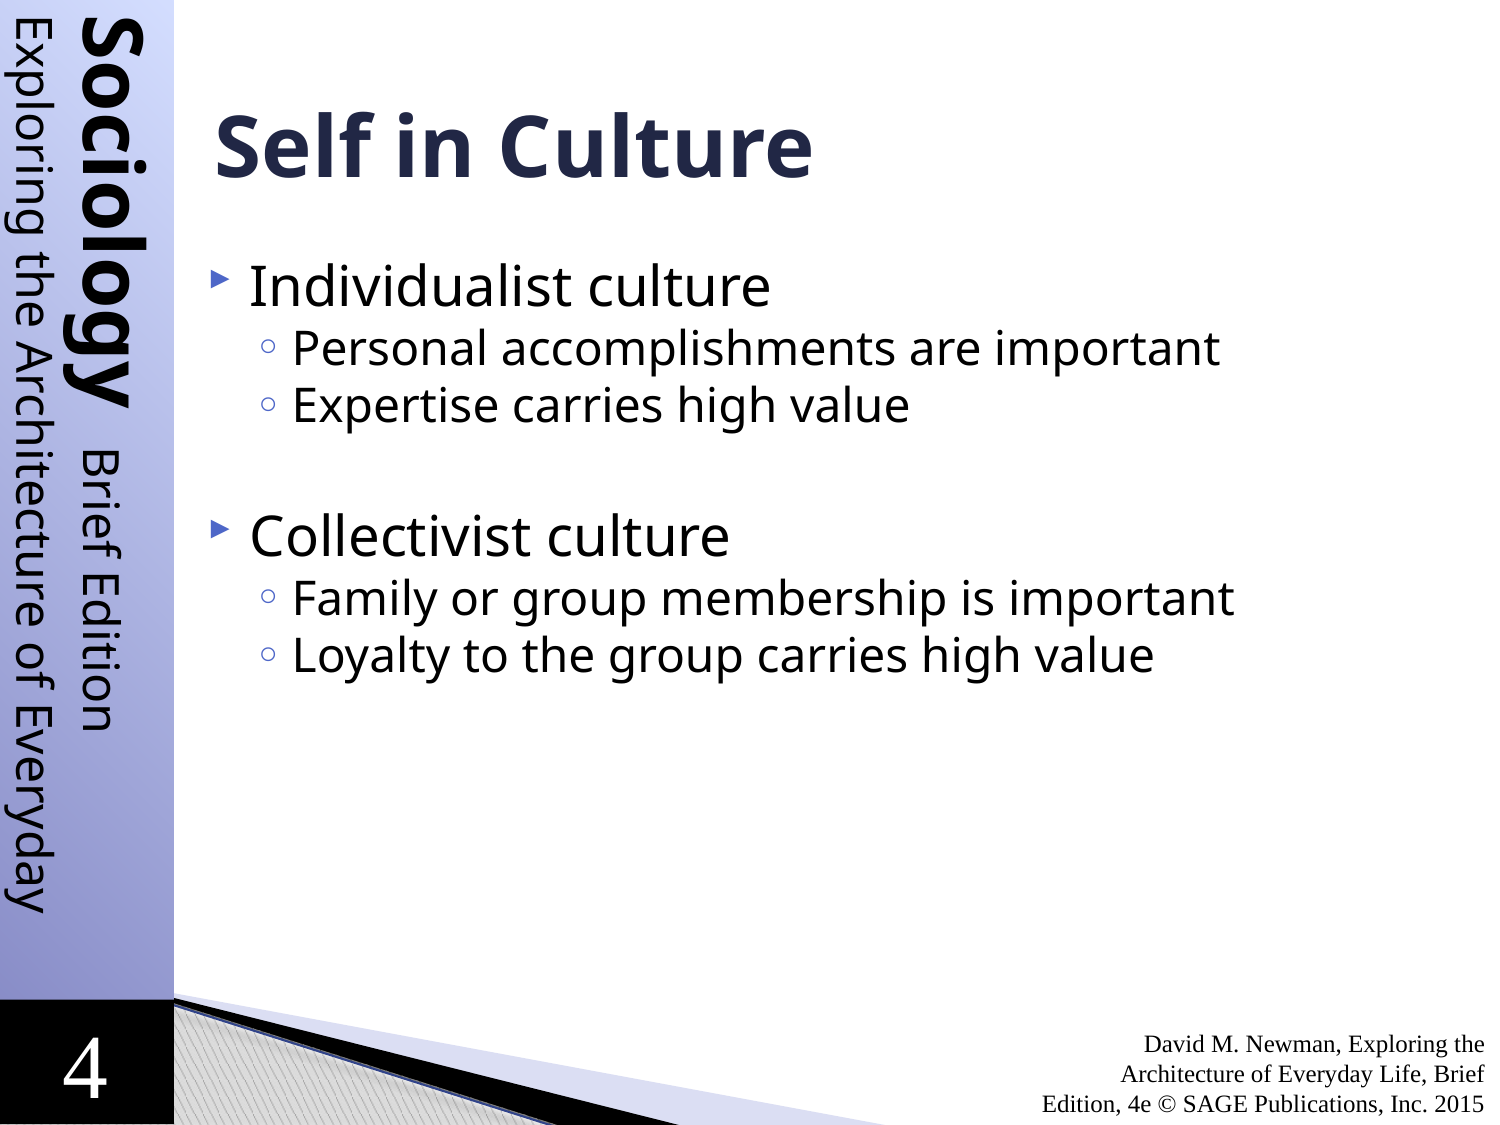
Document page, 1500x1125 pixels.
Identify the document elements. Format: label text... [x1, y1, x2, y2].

title Self in Culture [200, 50, 1500, 238]
picture [174, 1003, 558, 1125]
list Individualist culture Personal accomplishments are important Expertise carries high value Collectivist culture Family or group membership is important Loyalty to the group carries high value [174, 174, 1413, 918]
footer David M. Newman, Exploring the Architecture of Everyday Life, Brief Edition, 4e © SAGE Publications, Inc. 2015 [1025, 1065, 1500, 1125]
